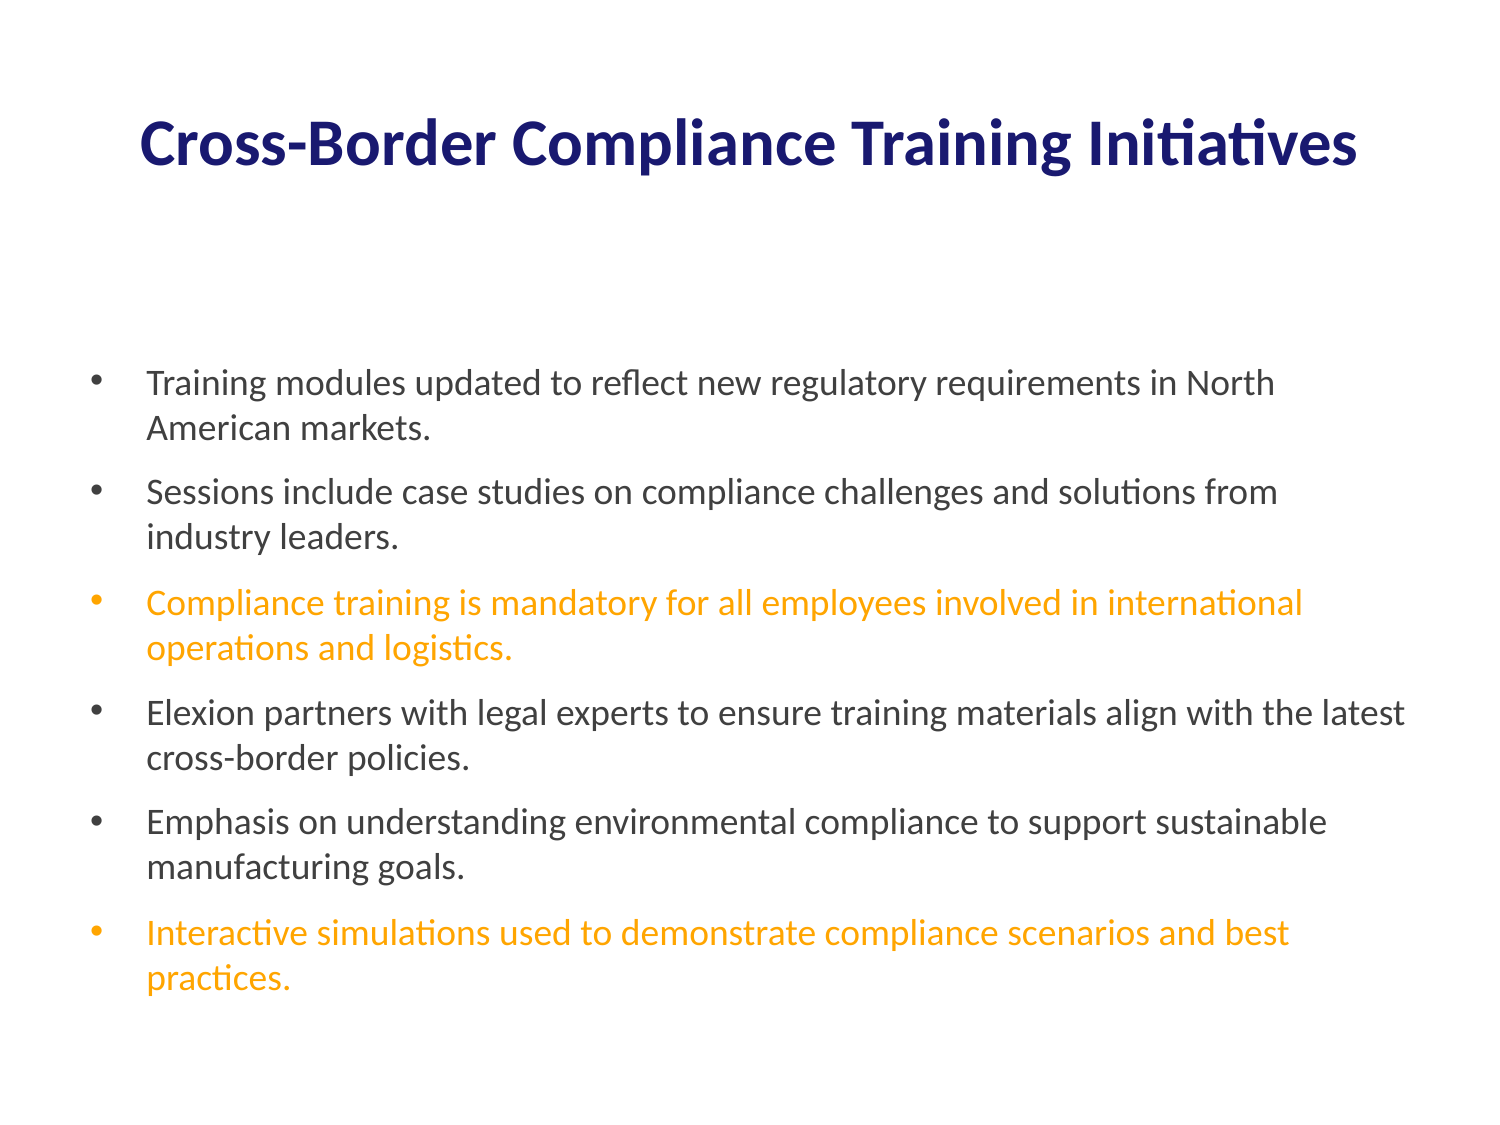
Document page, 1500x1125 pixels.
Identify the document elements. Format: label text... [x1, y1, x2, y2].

list Training modules updated to reflect new regulatory requirements in North American markets. Sessions include case studies on compliance challenges and solutions from industry leaders. Compliance training is mandatory for all employees involved in international operations and logistics. Elexion partners with legal experts to ensure training materials align with the latest cross-border policies. Emphasis on understanding environmental compliance to support sustainable manufacturing goals. Interactive simulations used to demonstrate compliance scenarios and best practices. [75, 262, 1425, 1005]
title Cross-Border Compliance Training Initiatives [75, 45, 1425, 233]
